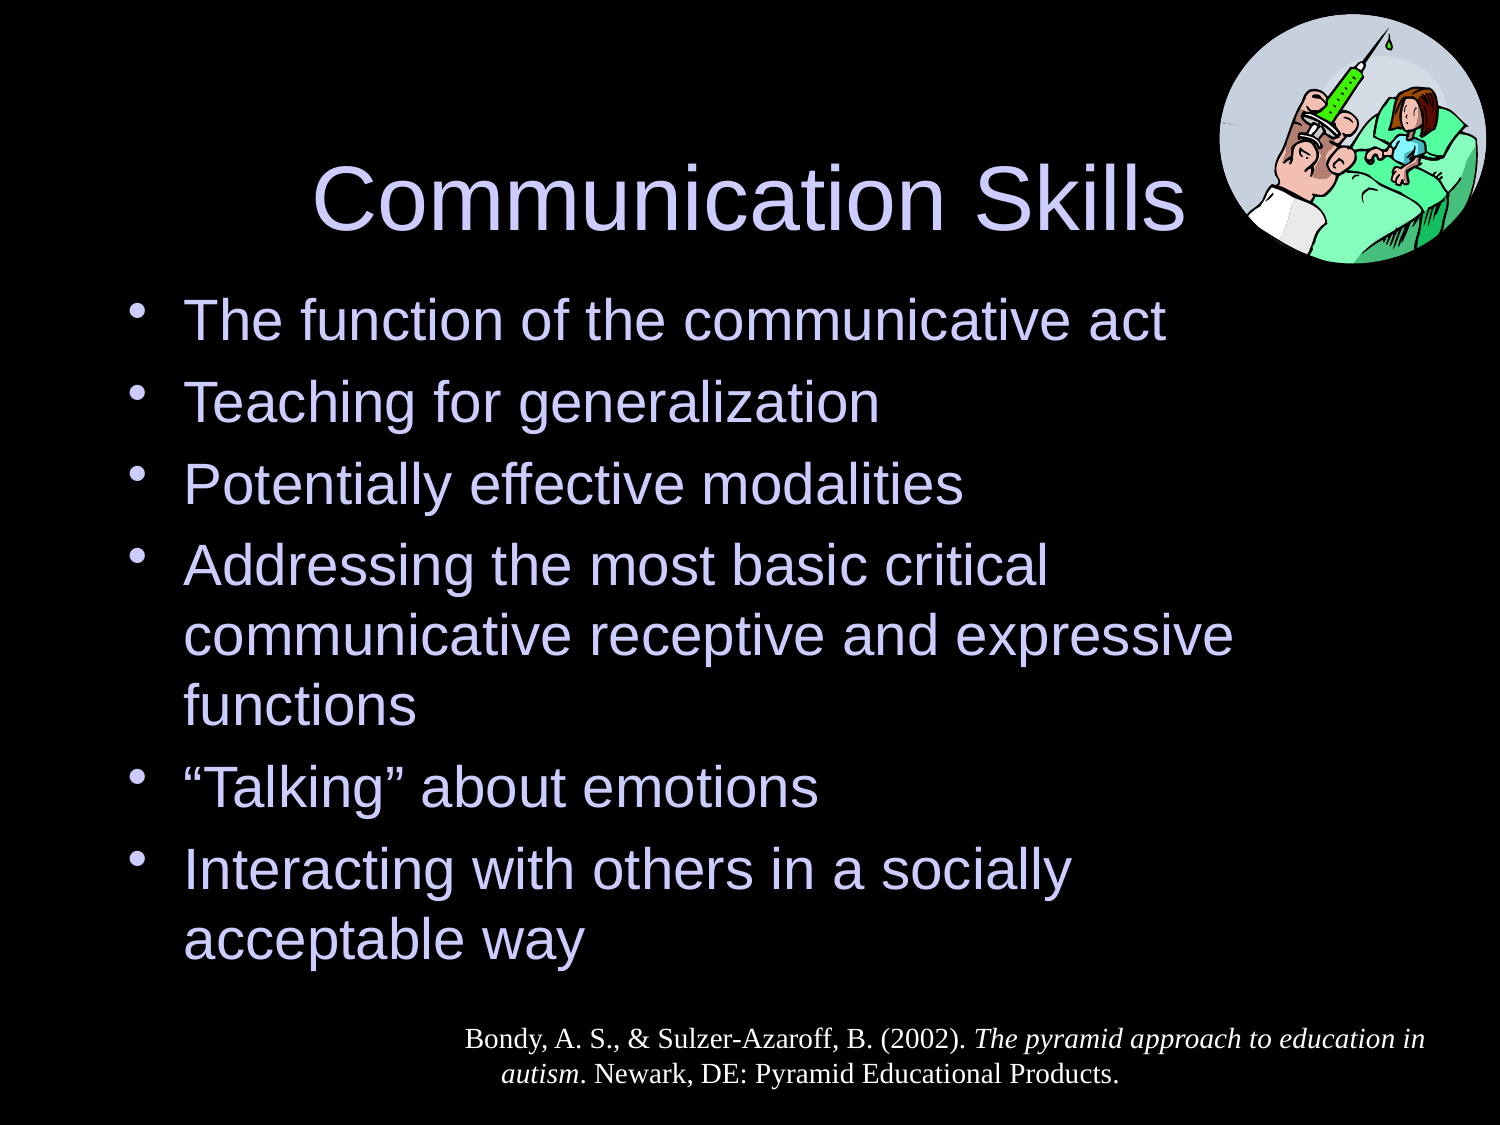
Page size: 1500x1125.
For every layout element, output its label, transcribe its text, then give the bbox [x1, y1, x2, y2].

text_box Bondy, A. S., & Sulzer-Azaroff, B. (2002). The pyramid approach to education in autism. Newark, DE: Pyramid Educational Products. [450, 1012, 1450, 1098]
title Communication Skills [112, 99, 1200, 274]
picture [1205, 0, 1500, 278]
list The function of the communicative act Teaching for generalization Potentially effective modalities Addressing the most basic critical communicative receptive and expressive functions “Talking” about emotions Interacting with others in a socially acceptable way [112, 274, 1388, 1001]
